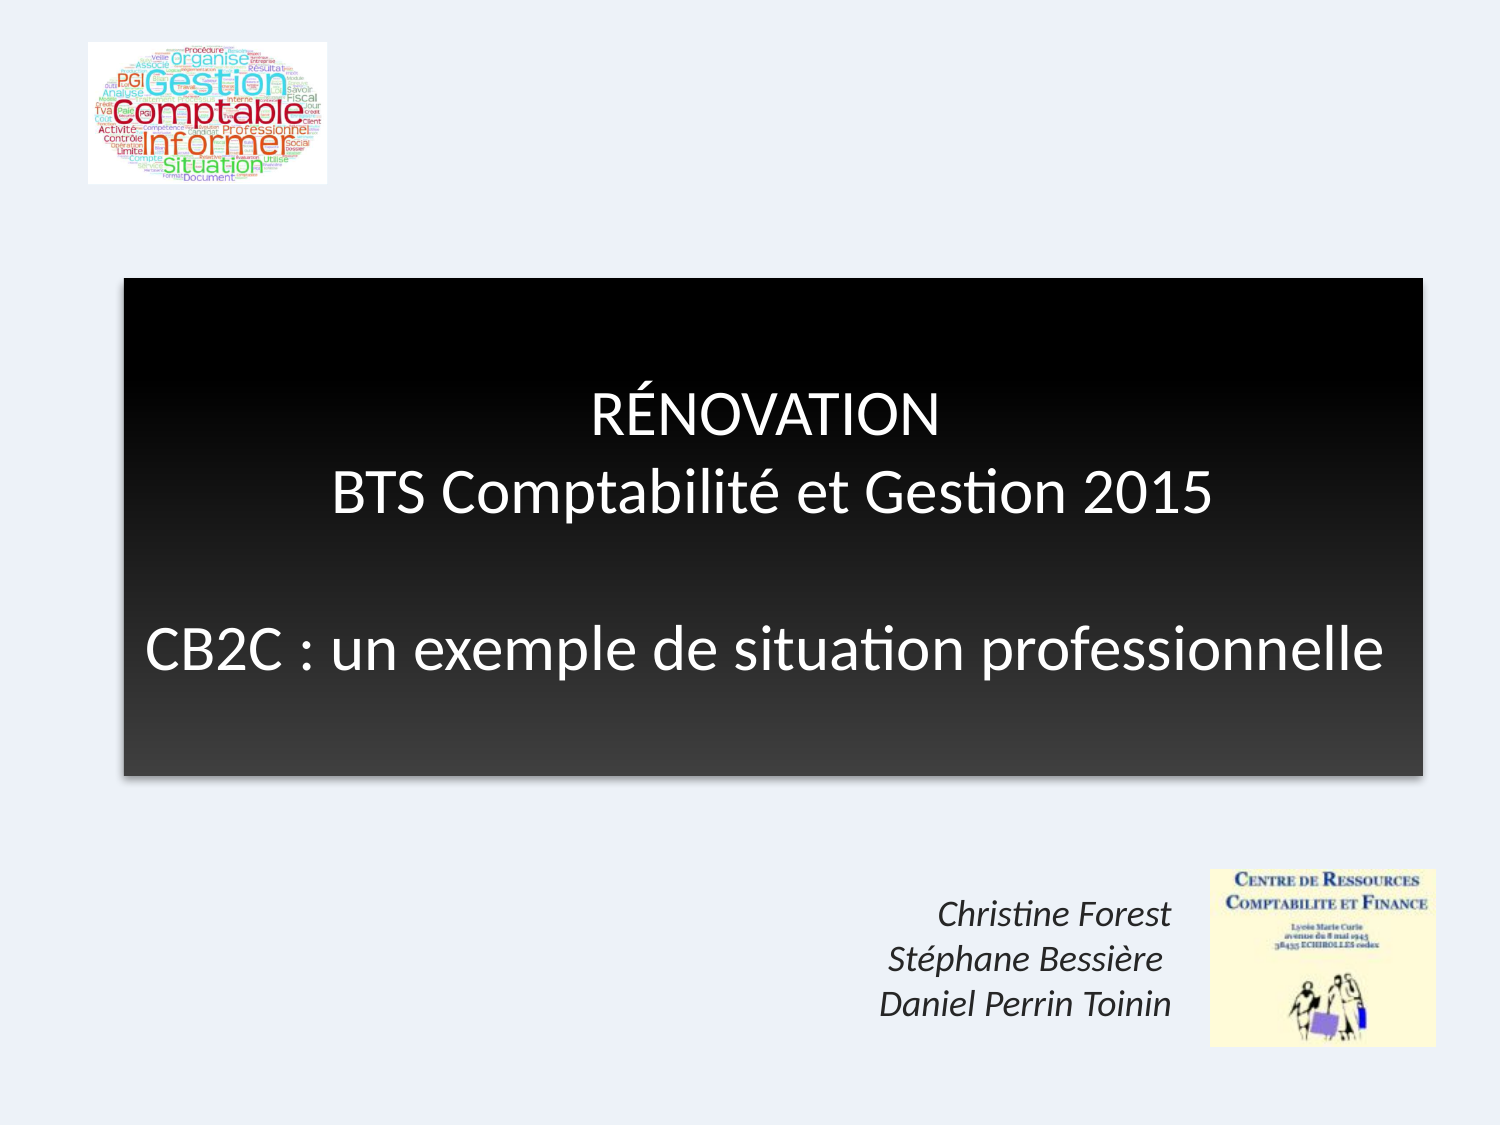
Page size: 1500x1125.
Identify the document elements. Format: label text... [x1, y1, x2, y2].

subtitle Christine Forest Stéphane Bessière Daniel Perrin Toinin [324, 881, 1188, 1035]
picture [88, 42, 328, 185]
title RÉNOVATION BTS Comptabilité et Gestion 2015 CB2C : un exemple de situation professionnelle [123, 278, 1423, 776]
picture [1210, 869, 1436, 1047]
